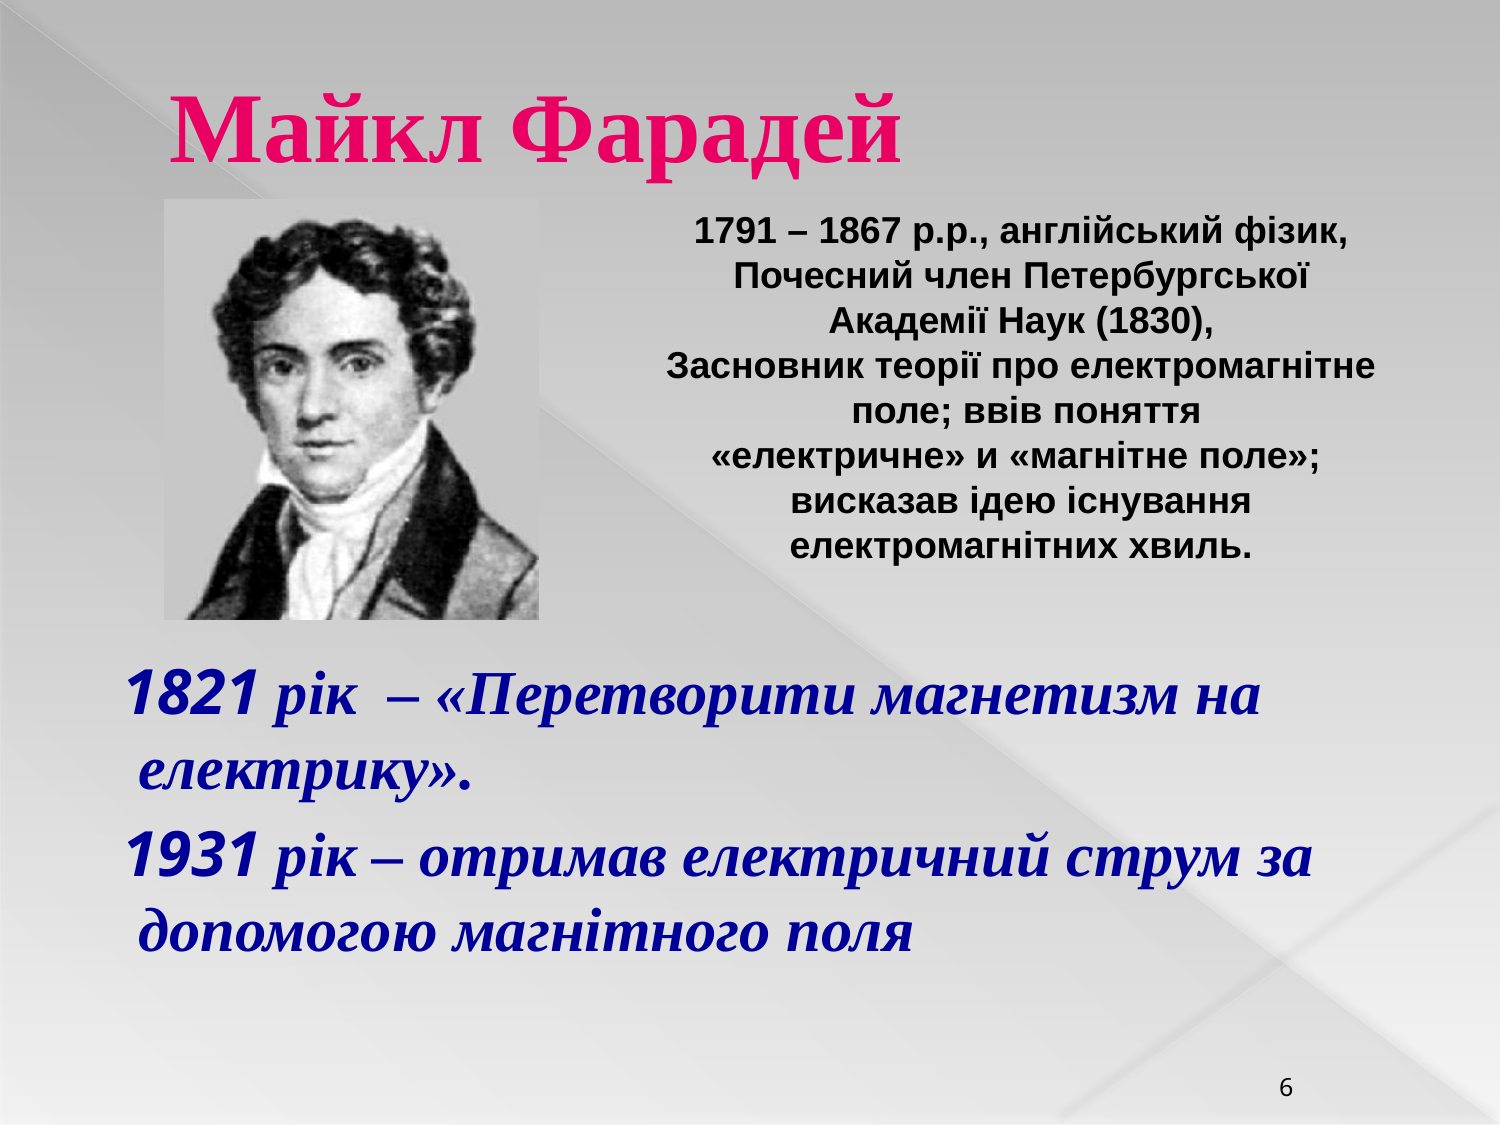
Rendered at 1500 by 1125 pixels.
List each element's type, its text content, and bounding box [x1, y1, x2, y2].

title Майкл Фарадей [75, 45, 1425, 200]
list 1821 рік – «Перетворити магнетизм на електрику». 1931 рік – отримав електричний струм за допомогою магнітного поля [50, 644, 1425, 1030]
text_box 1791 – 1867 р.р., англійський фізик, Почесний член Петербургської Академії Наук (1830), Засновник теорії про електромагнітне поле; ввів поняття «електричне» и «магнітне поле»; висказав ідею існування електромагнітних хвиль. [651, 199, 1392, 619]
slide_number 6 [1245, 1063, 1328, 1113]
picture [163, 198, 540, 620]
